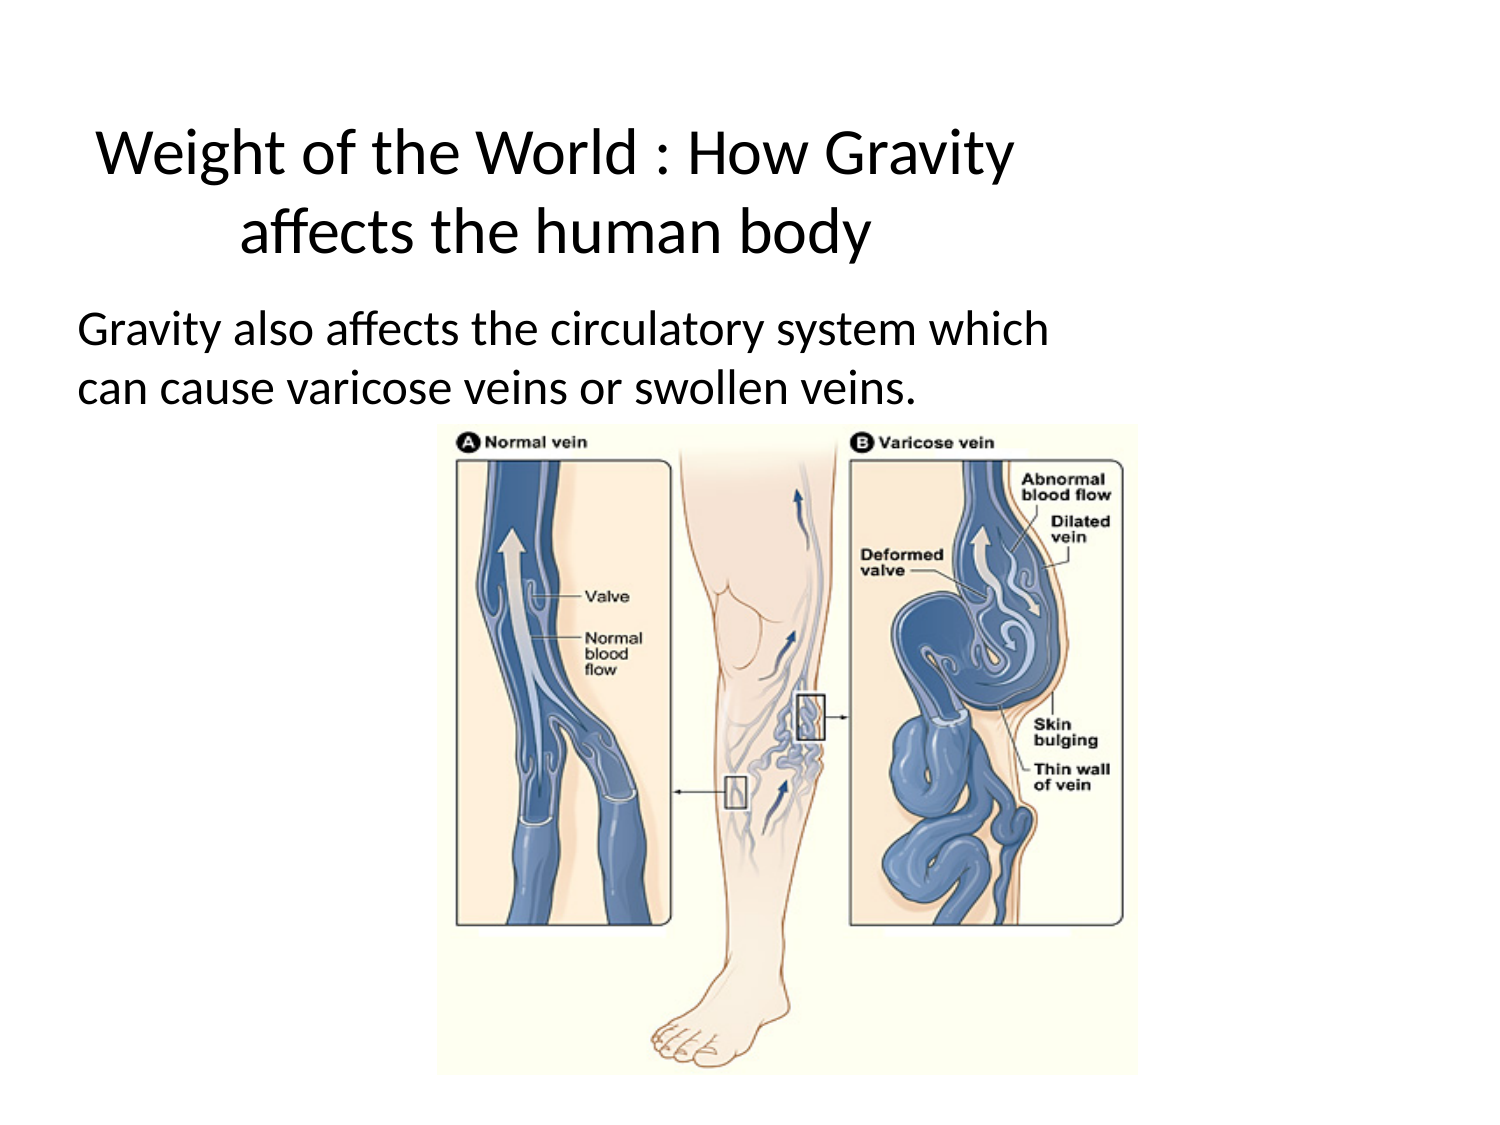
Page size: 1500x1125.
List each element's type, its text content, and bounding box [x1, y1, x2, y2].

title Weight of the World : How Gravity affects the human body [62, 99, 1050, 275]
subtitle Gravity also affects the circulatory system which can cause varicose veins or swollen veins. [62, 287, 1113, 650]
picture [437, 424, 1138, 1076]
